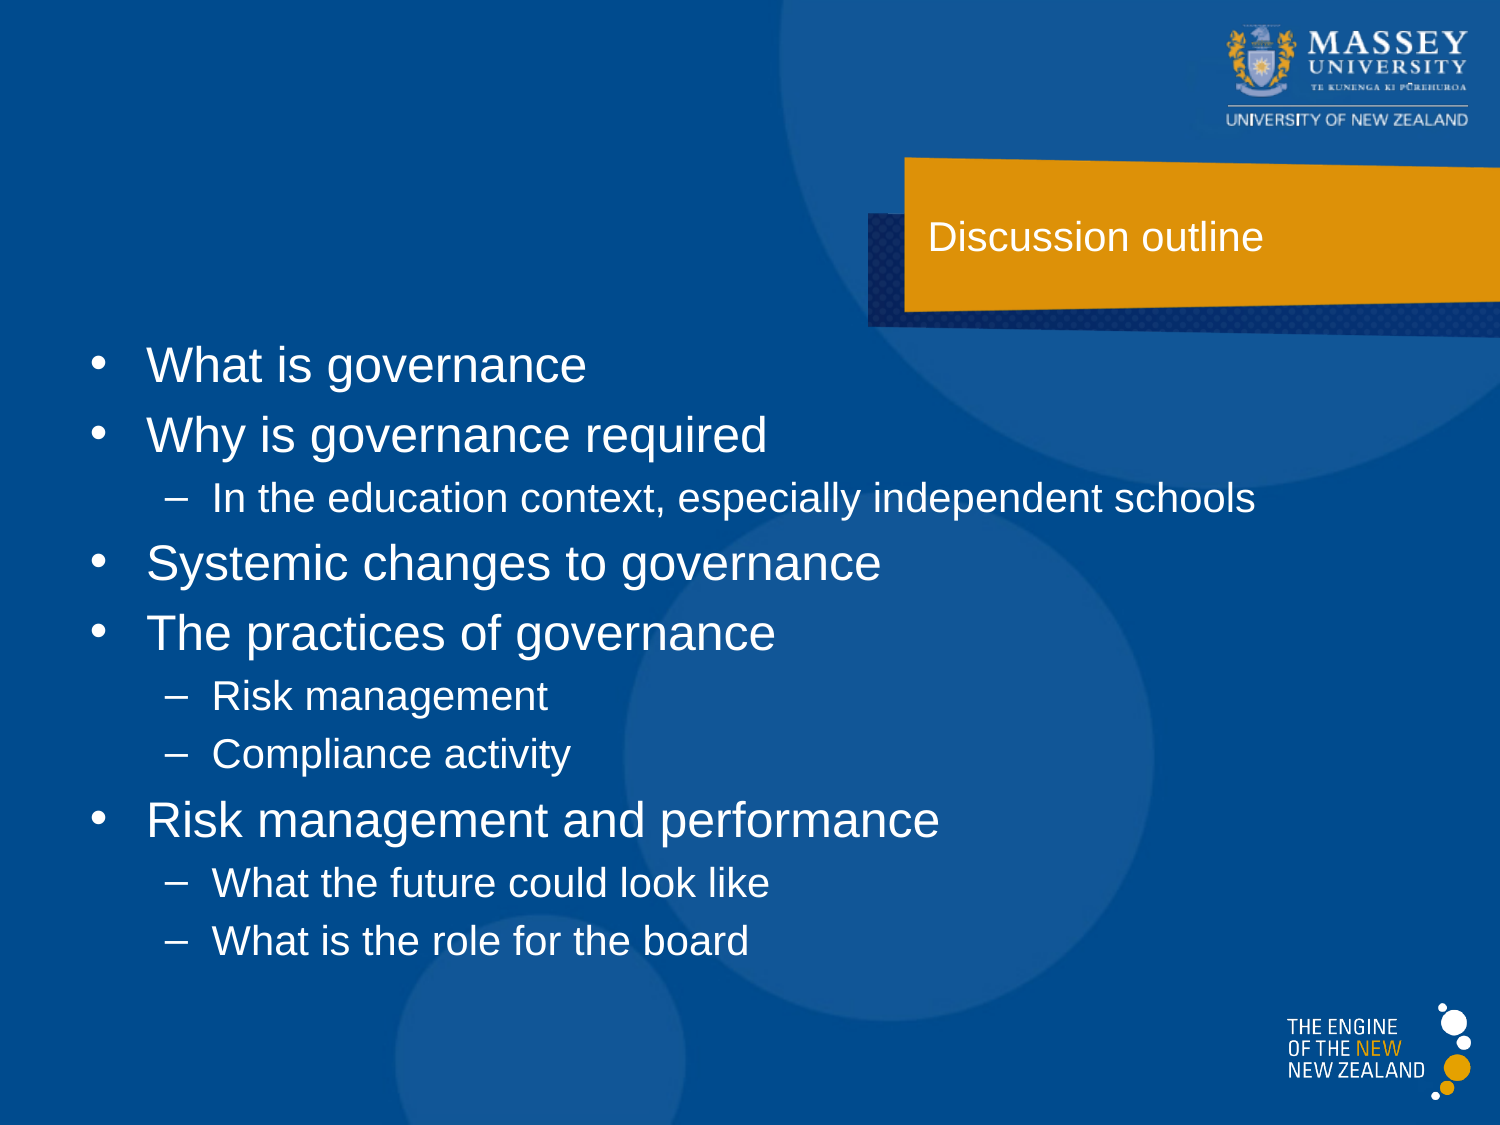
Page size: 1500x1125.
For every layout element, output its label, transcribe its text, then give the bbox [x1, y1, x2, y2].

title Discussion outline [912, 170, 1450, 300]
picture [0, 0, 1500, 1125]
list What is governance Why is governance required In the education context, especially independent schools Systemic changes to governance The practices of governance Risk management Compliance activity Risk management and performance What the future could look like What is the role for the board [75, 324, 1425, 988]
